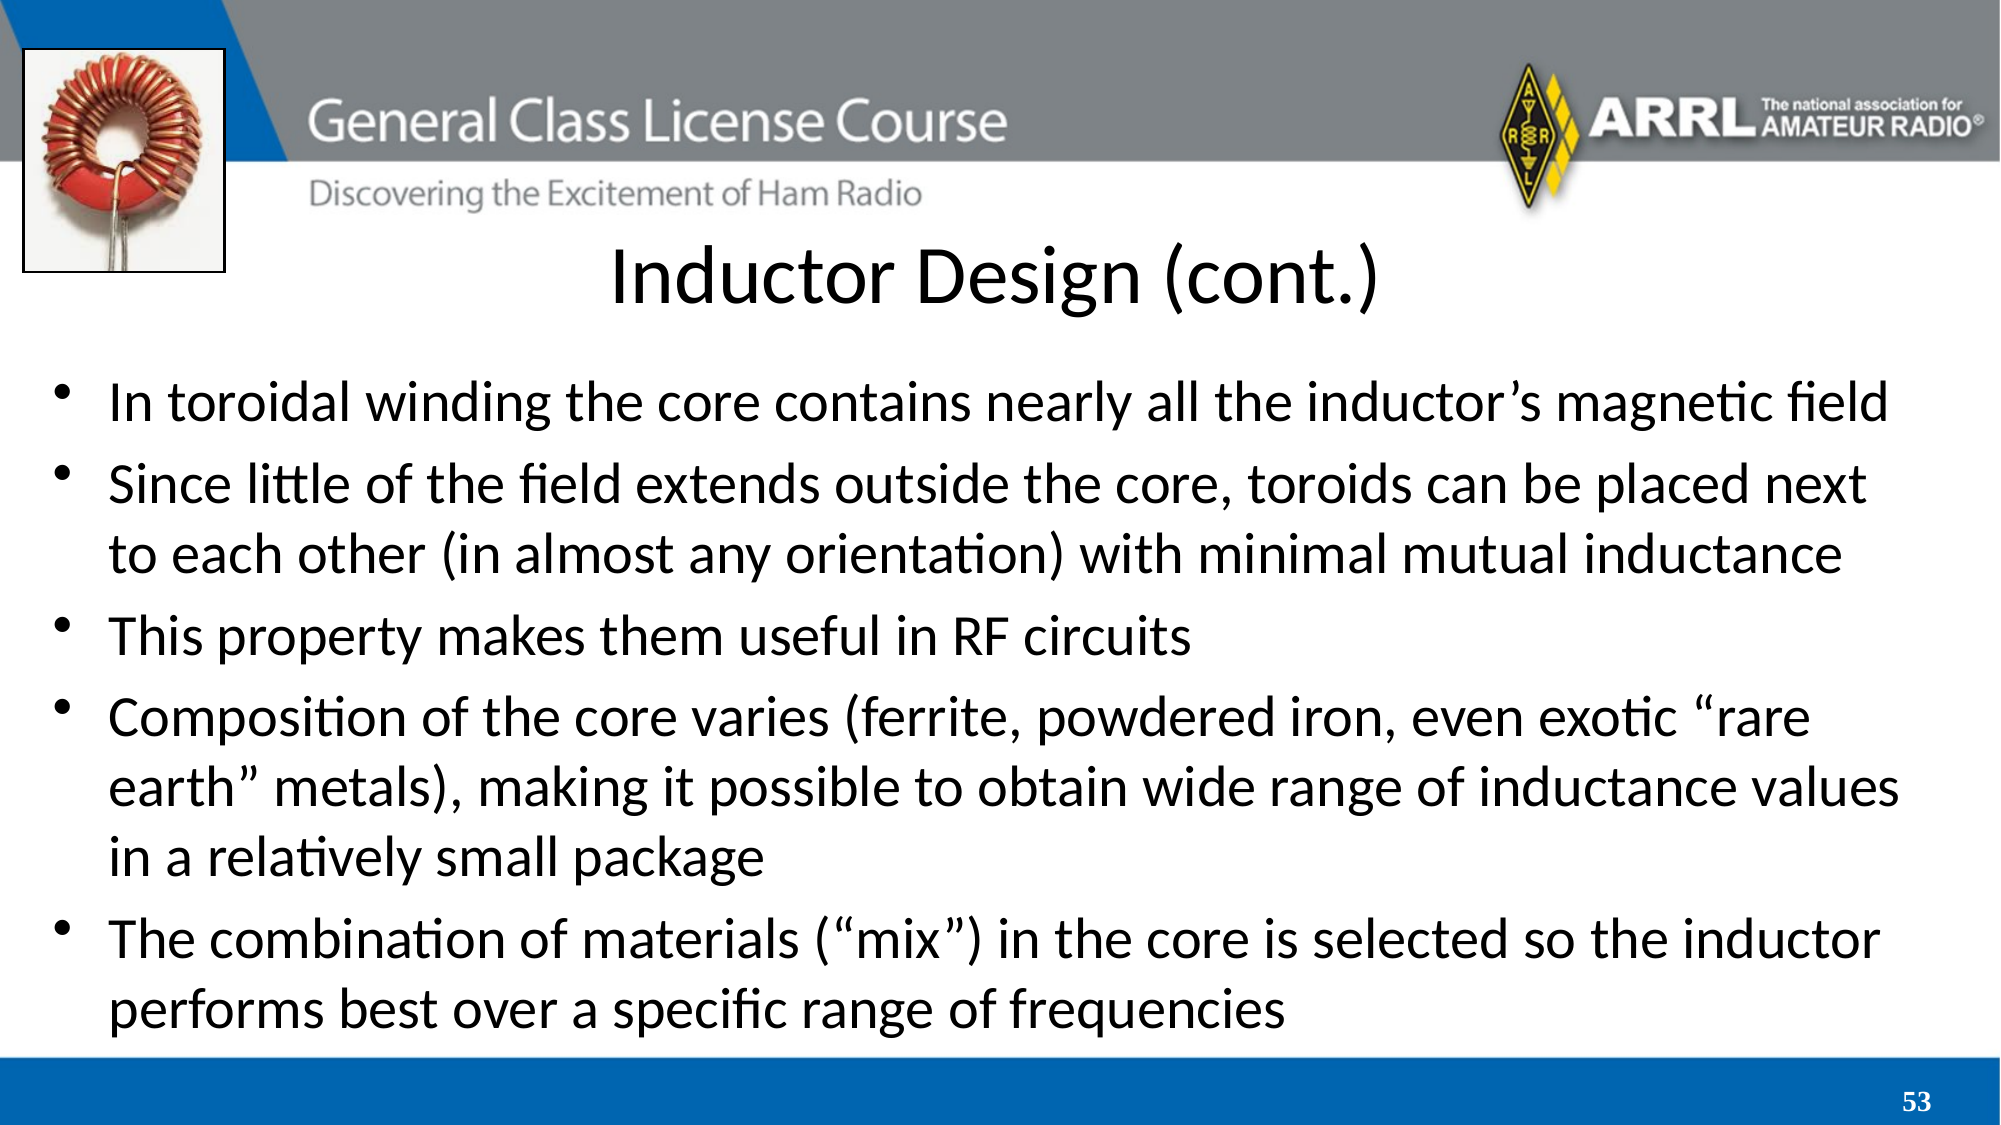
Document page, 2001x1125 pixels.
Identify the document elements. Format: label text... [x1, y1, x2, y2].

title Inductor Design (cont.) [96, 212, 1897, 355]
picture [0, 0, 2001, 1125]
list In toroidal winding the core contains nearly all the inductor’s magnetic field Since little of the field extends outside the core, toroids can be placed next to each other (in almost any orientation) with minimal mutual inductance This property makes them useful in RF circuits Composition of the core varies (ferrite, powdered iron, even exotic “rare earth” metals), making it possible to obtain wide range of inductance values in a relatively small package The combination of materials (“mix”) in the core is selected so the inductor performs best over a specific range of frequencies [37, 355, 1925, 1075]
